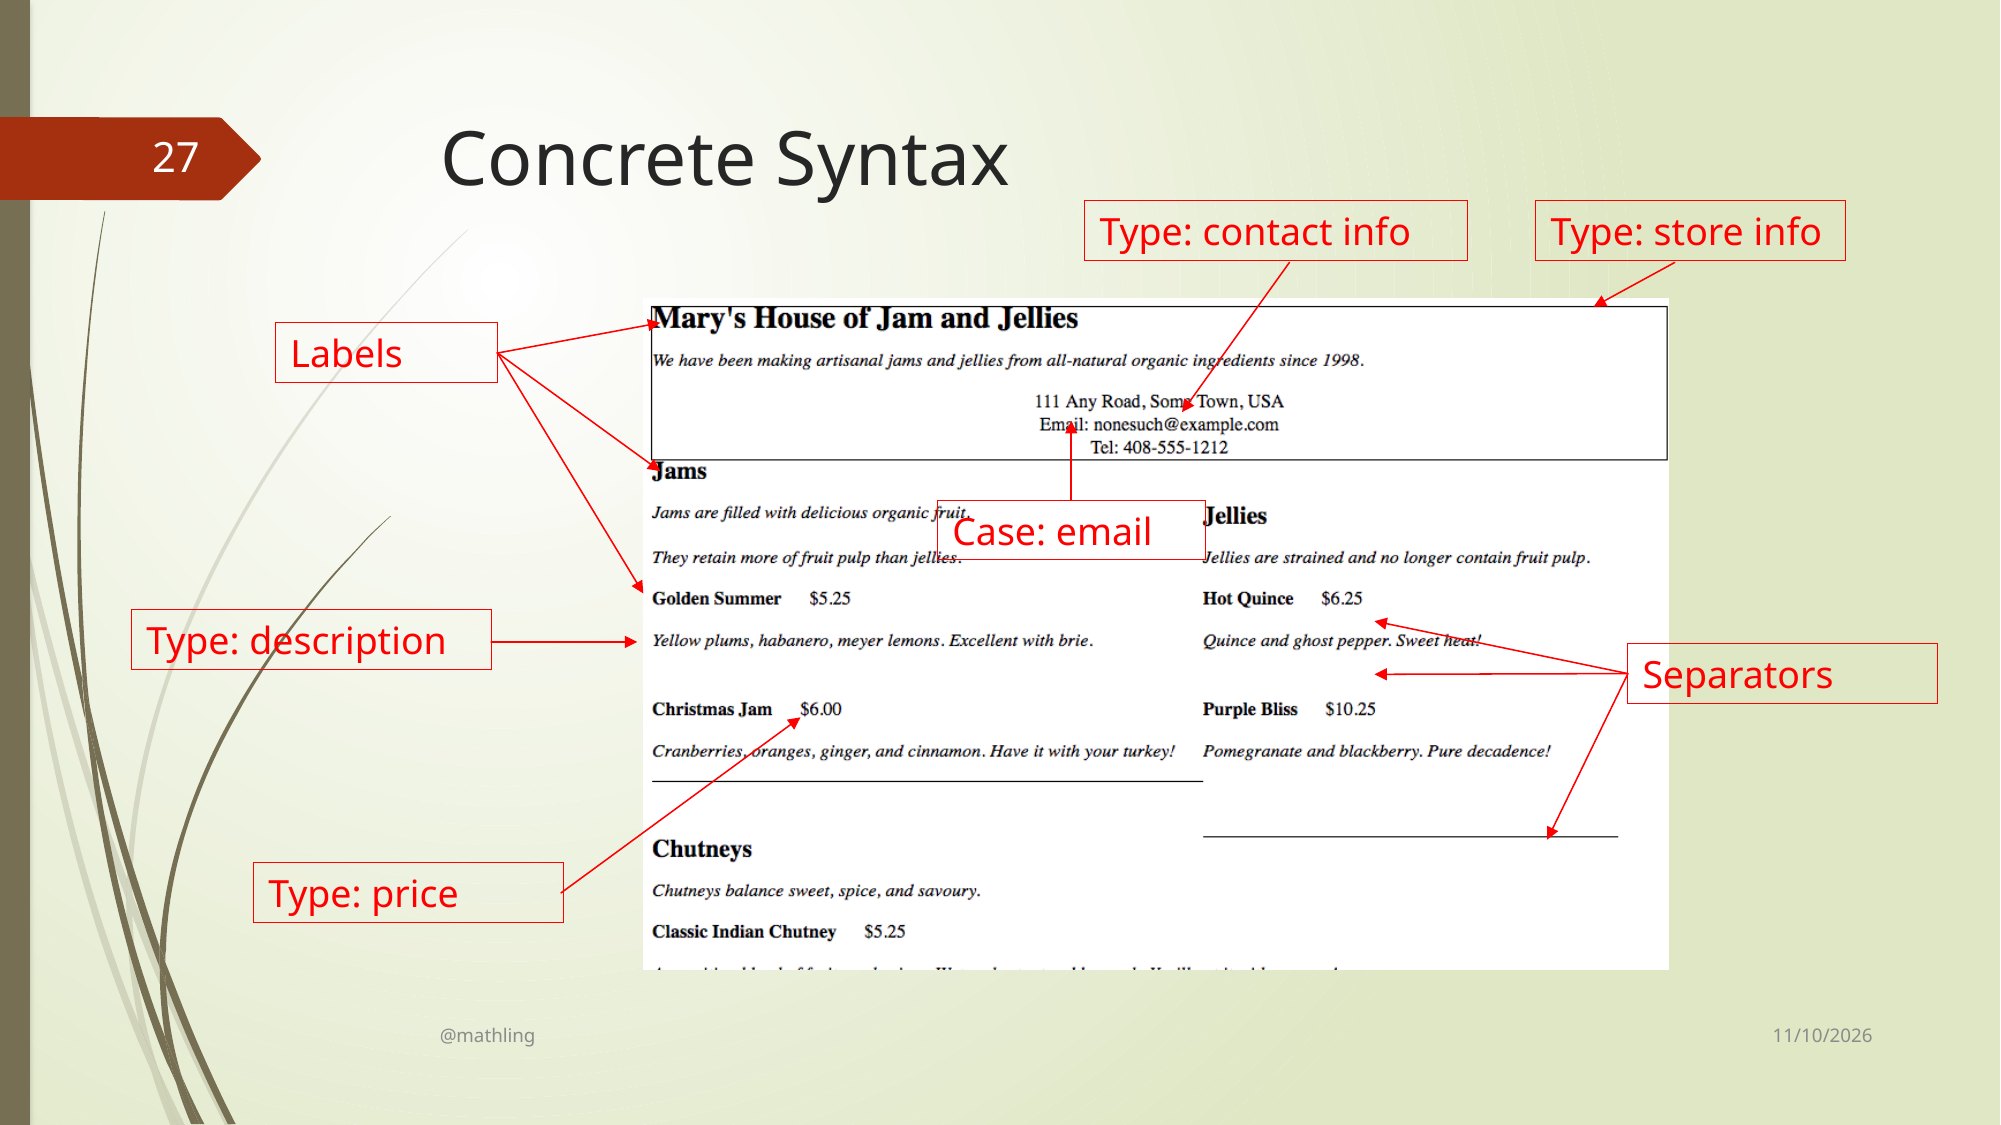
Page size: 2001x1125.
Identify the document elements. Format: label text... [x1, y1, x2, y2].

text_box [1593, 262, 1675, 307]
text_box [1547, 680, 1629, 840]
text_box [560, 717, 801, 894]
footer @mathling [424, 1006, 1675, 1067]
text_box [1374, 620, 1628, 675]
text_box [1181, 262, 1290, 413]
text_box Type: description [131, 609, 492, 670]
text_box Labels [275, 322, 497, 383]
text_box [644, 352, 661, 472]
text_box Type: price [253, 862, 564, 923]
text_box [497, 352, 644, 594]
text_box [497, 322, 661, 352]
title Concrete Syntax [425, 102, 1888, 262]
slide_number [1699, 1005, 1888, 1067]
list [643, 297, 1669, 971]
slide_number 27 [87, 129, 216, 190]
text_box Separators [1673, 643, 1938, 704]
text_box Type: contact info [1084, 200, 1468, 261]
text_box Type: store info [1535, 200, 1846, 261]
